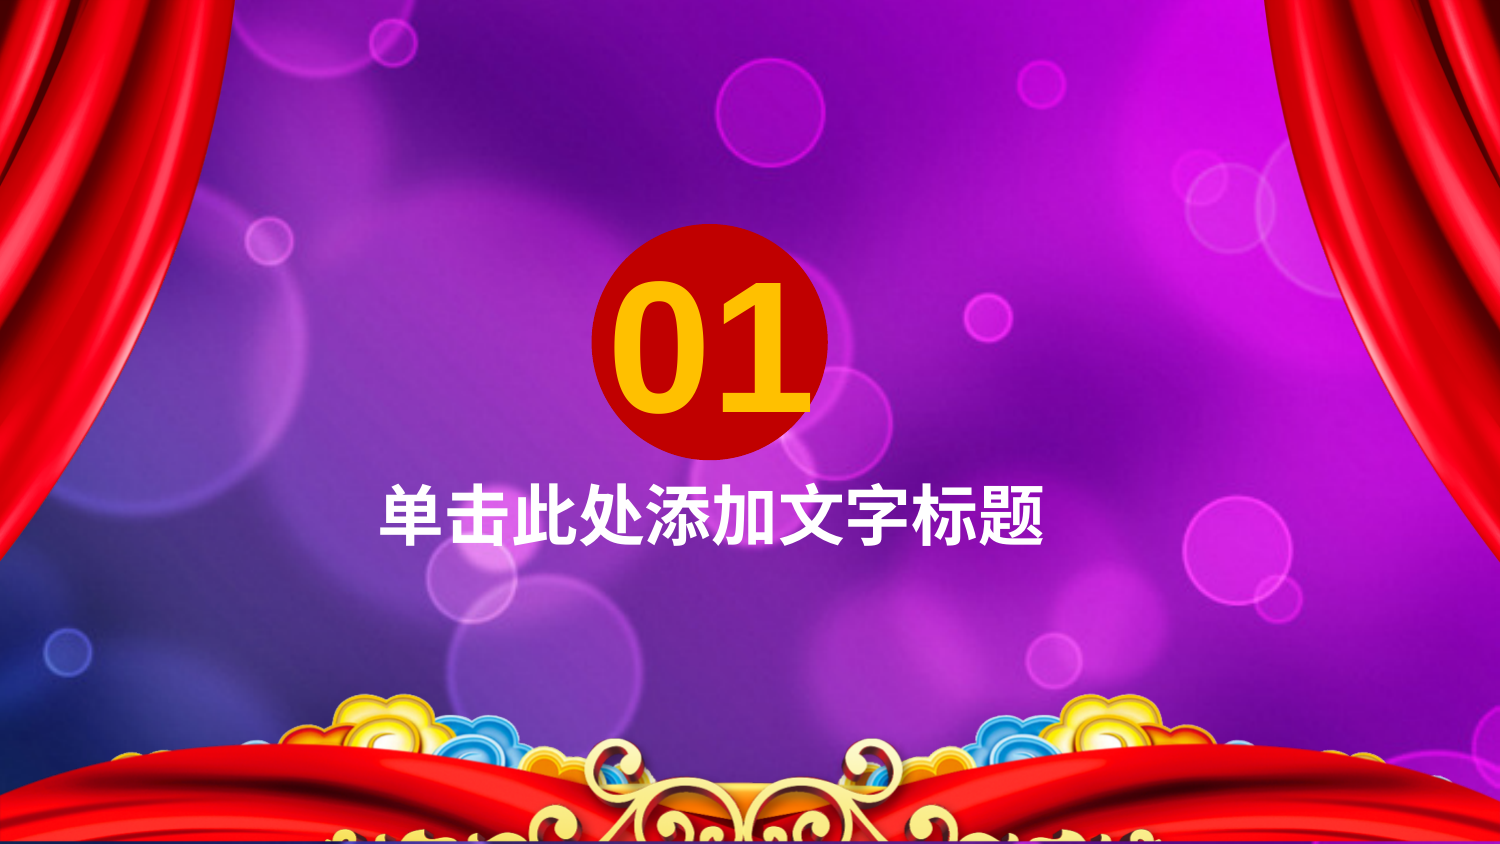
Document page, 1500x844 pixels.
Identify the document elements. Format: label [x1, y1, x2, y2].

text_box [0, 0, 1500, 842]
